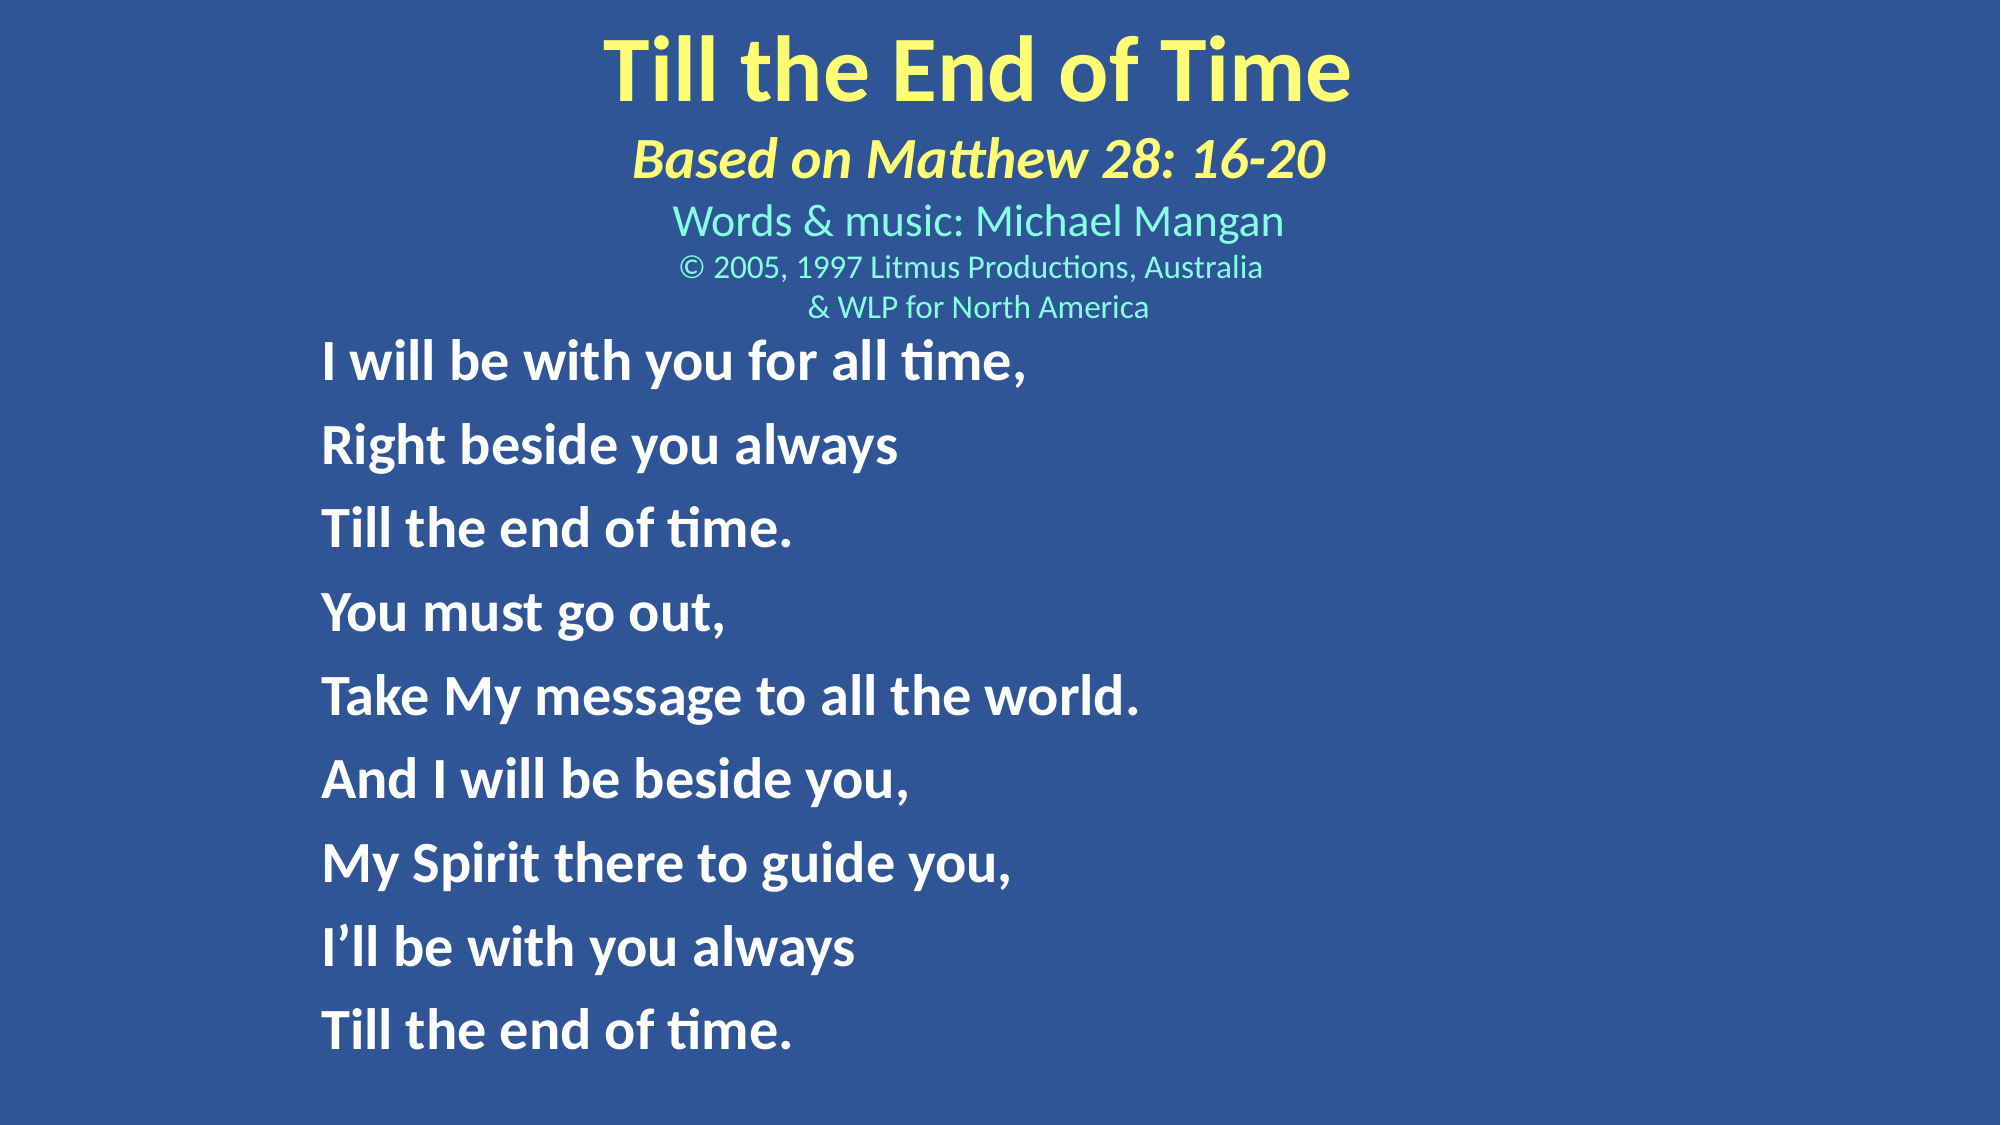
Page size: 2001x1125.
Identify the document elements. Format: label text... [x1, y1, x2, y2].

list I will be with you for all time, Right beside you always Till the end of time. You must go out, Take My message to all the world. And I will be beside you, My Spirit there to guide you, I’ll be with you always Till the end of time. [306, 322, 1694, 1082]
text_box Till the End of Time Based on Matthew 28: 16-20 Words & music: Michael Mangan © 2005, 1997 Litmus Productions, Australia & WLP for North America [291, 7, 1667, 327]
